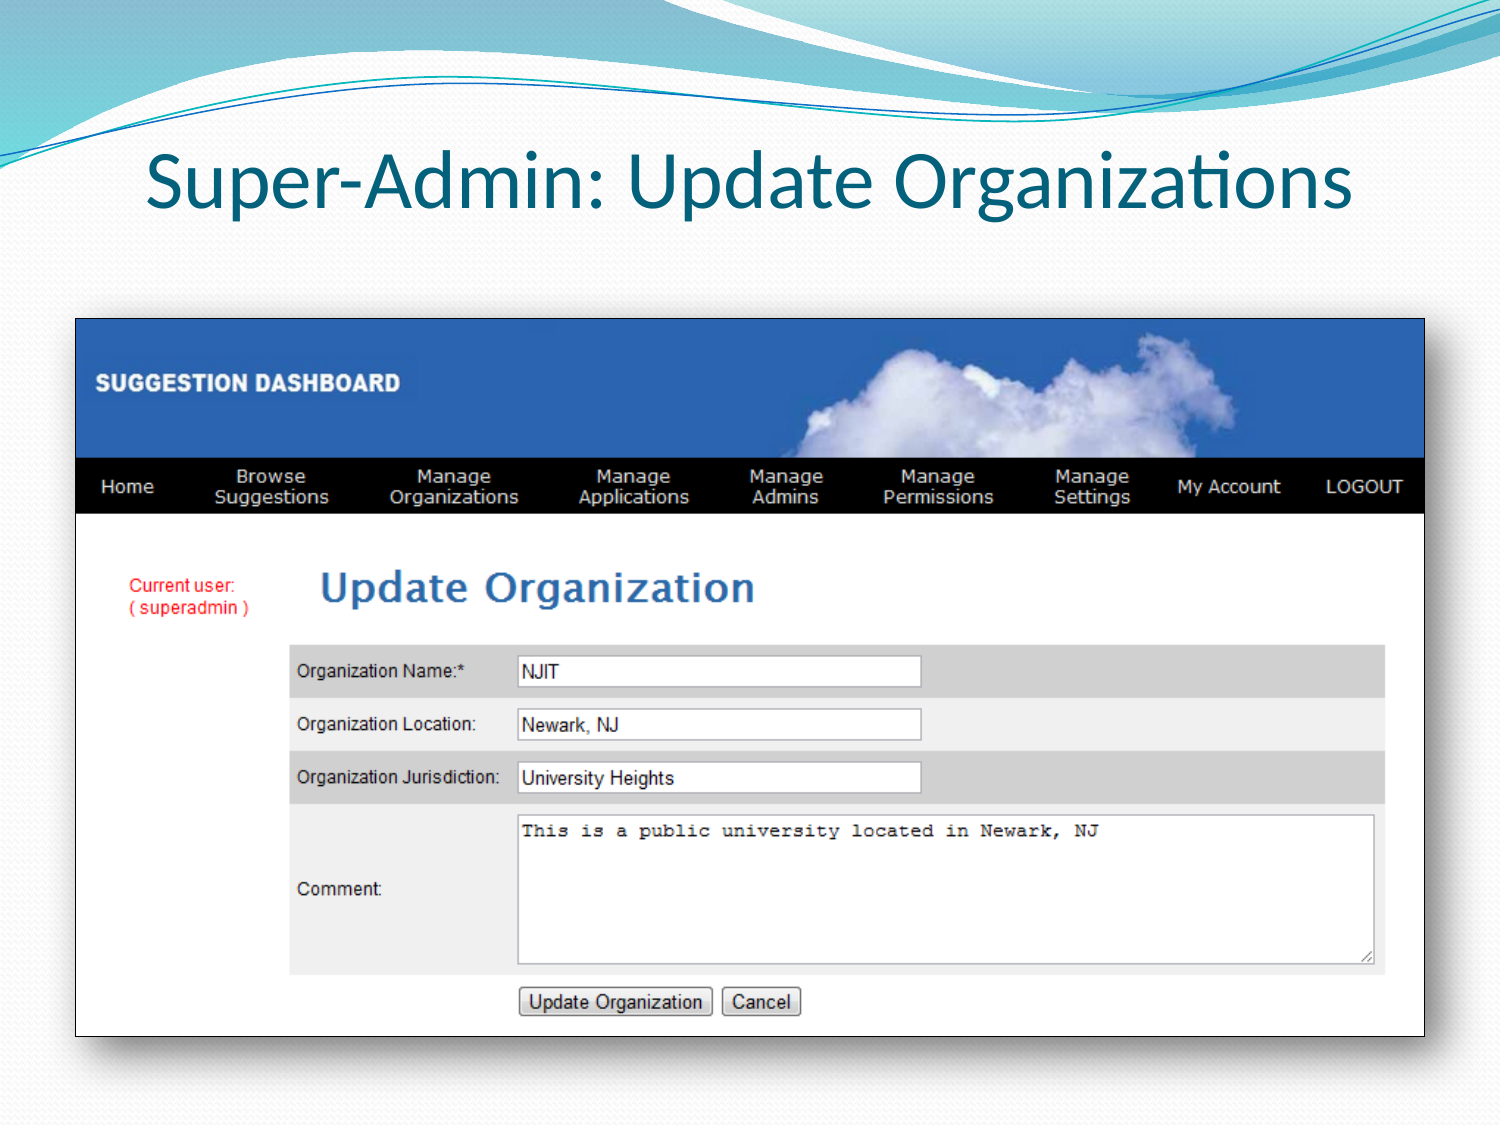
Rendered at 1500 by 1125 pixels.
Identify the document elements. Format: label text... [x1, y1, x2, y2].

title Super-Admin: Update Organizations [75, 50, 1425, 225]
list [74, 318, 1426, 1037]
